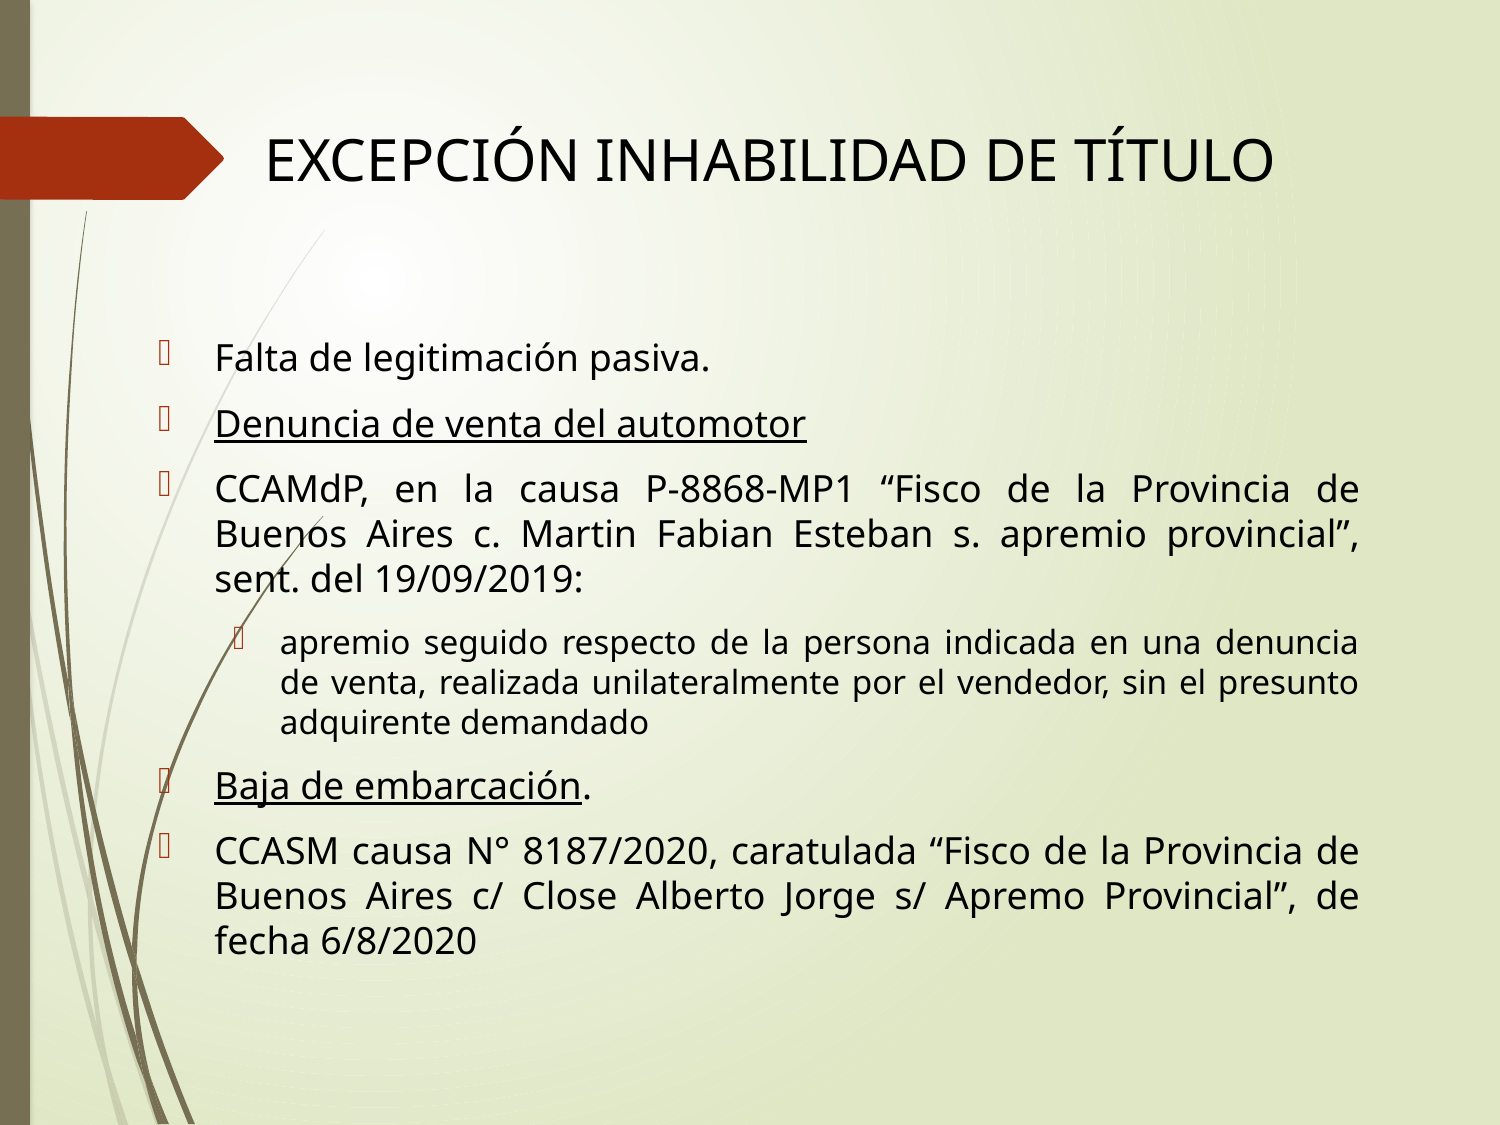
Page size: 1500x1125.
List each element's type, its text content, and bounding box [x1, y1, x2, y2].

list Falta de legitimación pasiva. Denuncia de venta del automotor CCAMdP, en la causa P-8868-MP1 “Fisco de la Provincia de Buenos Aires c. Martin Fabian Esteban s. apremio provincial”, sent. del 19/09/2019: apremio seguido respecto de la persona indicada en una denuncia de venta, realizada unilateralmente por el vendedor, sin el presunto adquirente demandado Baja de embarcación. CCASM causa N° 8187/2020, caratulada “Fisco de la Provincia de Buenos Aires c/ Close Alberto Jorge s/ Apremo Provincial”, de fecha 6/8/2020 [143, 326, 1376, 1012]
title Excepción Inhabilidad de título [230, 116, 1312, 326]
